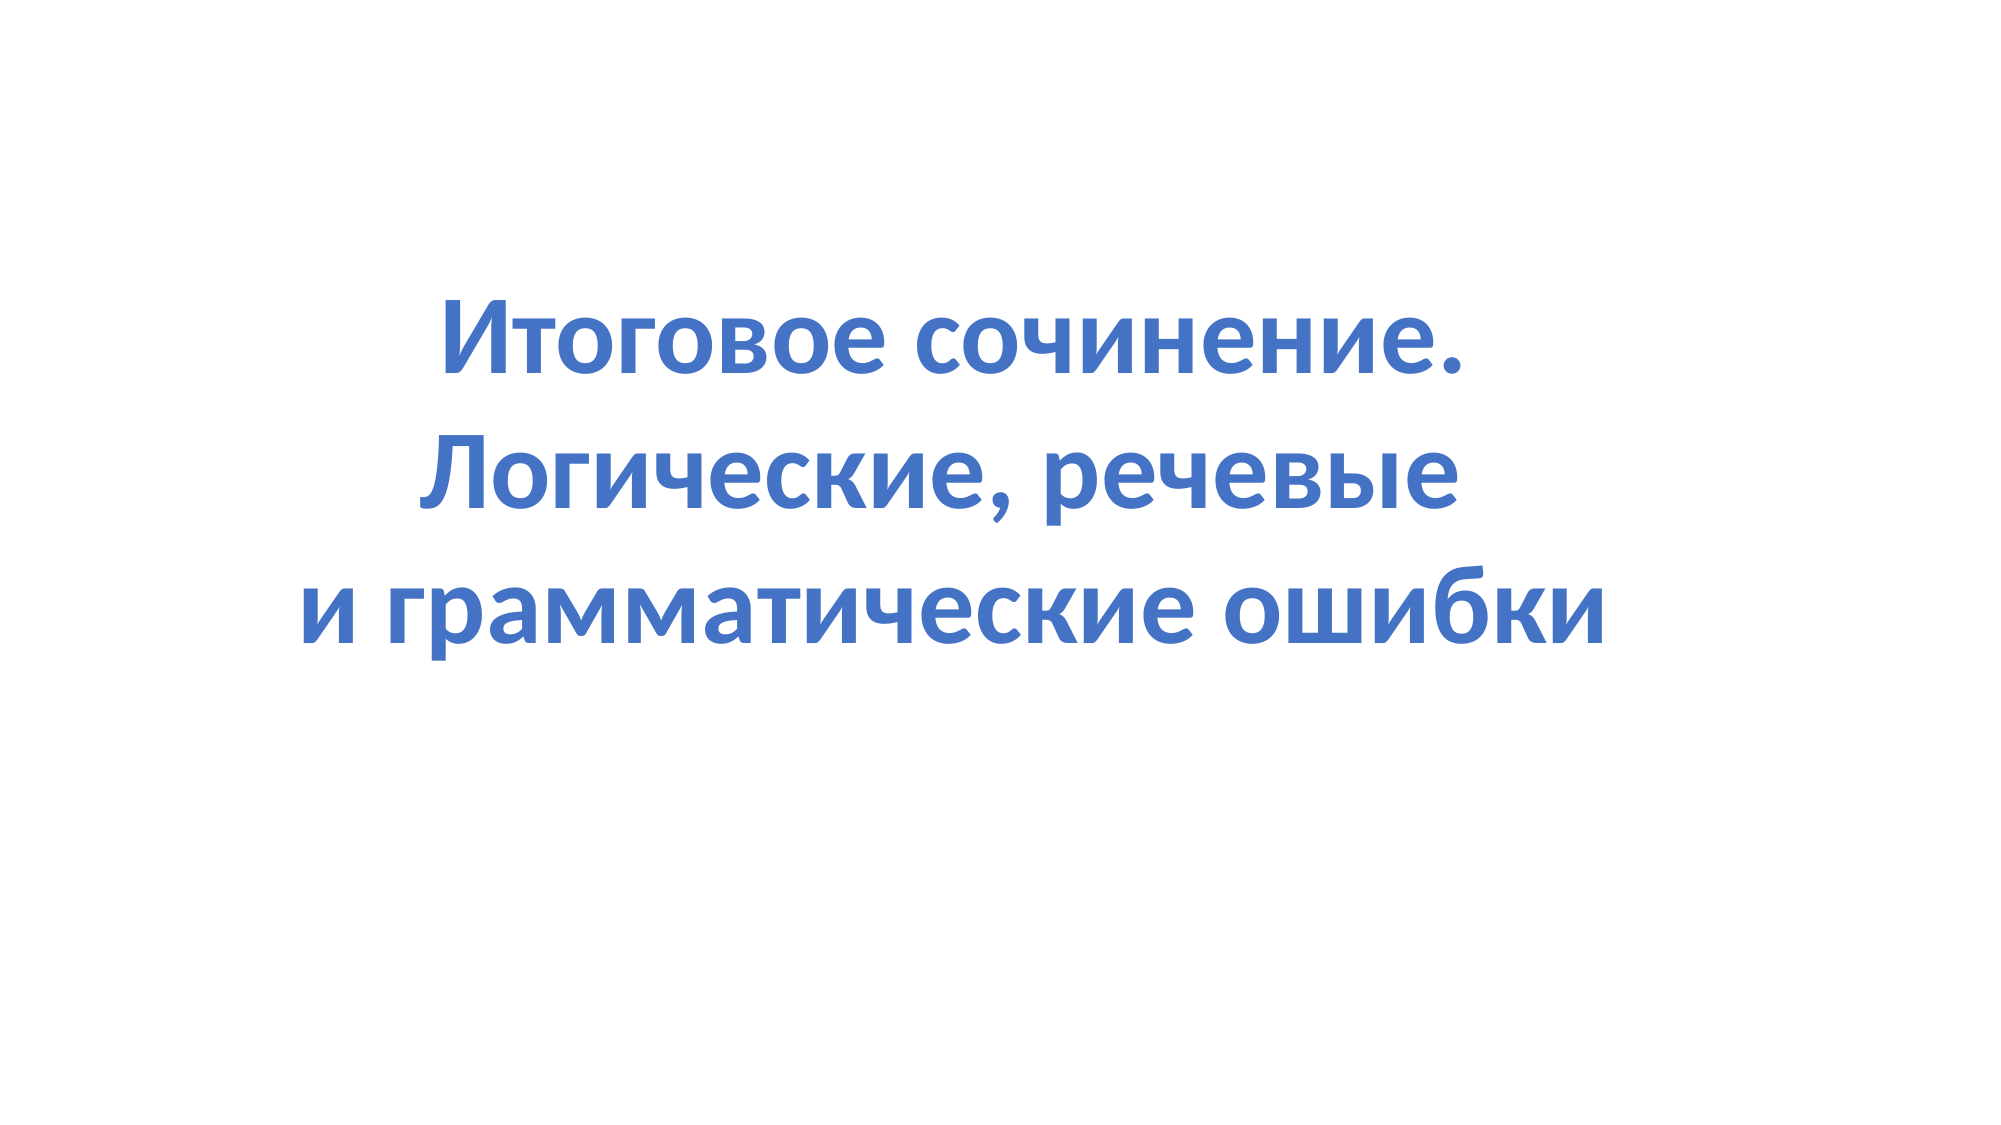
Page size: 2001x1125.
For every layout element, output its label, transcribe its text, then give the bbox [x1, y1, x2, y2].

text_box Итоговое сочинение. Логические, речевые и грамматические ошибки [282, 253, 1625, 673]
